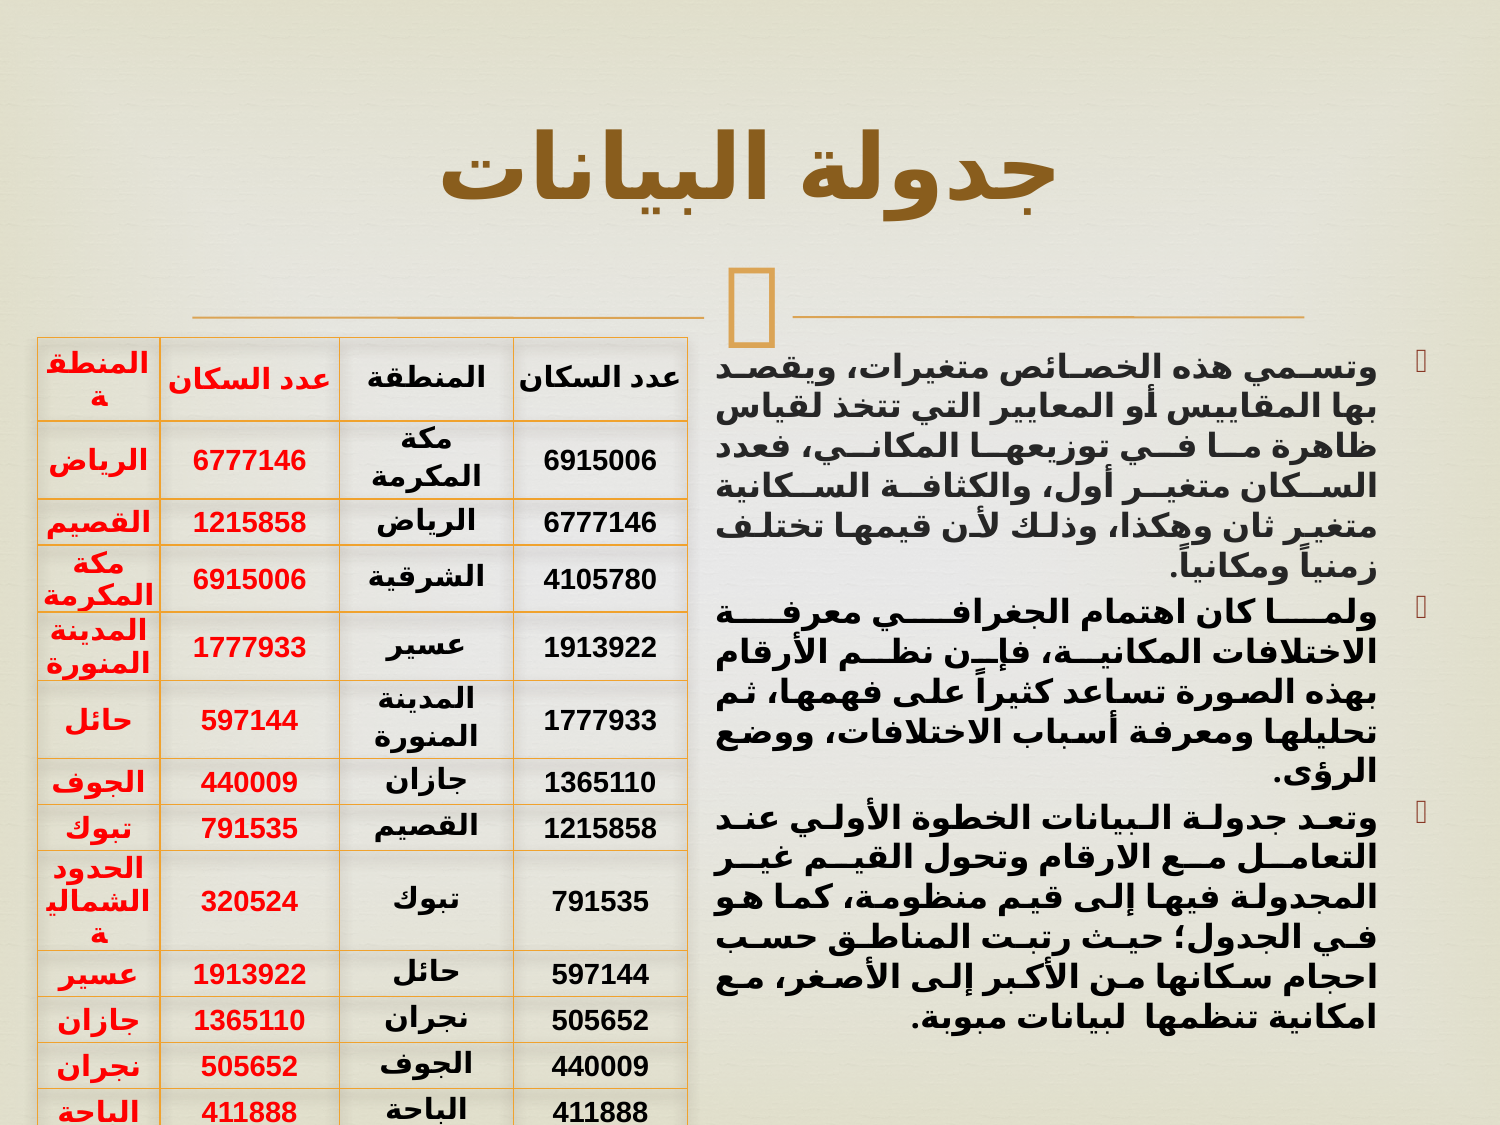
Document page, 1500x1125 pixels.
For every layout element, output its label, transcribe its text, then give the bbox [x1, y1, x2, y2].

table_cell 6915006 [514, 422, 687, 498]
table_cell 320524 [161, 851, 339, 950]
table_cell القصيم [38, 500, 159, 544]
table_cell 440009 [161, 759, 339, 804]
table_cell 1913922 [514, 613, 687, 680]
title جدولة البيانات [94, 50, 1407, 275]
table_cell 597144 [514, 951, 687, 996]
table_cell جازان [38, 997, 159, 1042]
table_cell 505652 [514, 997, 687, 1042]
table_cell الرياض [340, 500, 513, 544]
table_cell 791535 [161, 805, 339, 850]
table_cell الرياض [38, 422, 159, 498]
table_header المنطقة [340, 338, 513, 420]
table_cell حائل [340, 951, 513, 996]
table_cell تبوك [340, 851, 513, 950]
table_cell مكة المكرمة [38, 546, 159, 611]
table_cell القصيم [340, 805, 513, 850]
list وتسمي هذه الخصائص متغيرات، ويقصد بها المقاييس أو المعايير التي تتخذ لقياس ظاهرة ما في توزيعها المكاني، فعدد السكان متغير أول، والكثافة السكانية متغير ثان وهكذا، وذلك لأن قيمها تختلف زمنياً ومكانياً. ولما كان اهتمام الجغرافي معرفة الاختلافات المكانية، فإن نظم الأرقام بهذه الصورة تساعد كثيراً على فهمها، ثم تحليلها ومعرفة أسباب الاختلافات، ووضع الرؤى. وتعد جدولة البيانات الخطوة الأولي عند التعامل مع الارقام وتحول القيم غير المجدولة فيها إلى قيم منظومة، كما هو في الجدول؛ حيث رتبت المناطق حسب احجام سكانها من الأكبر إلى الأصغر، مع امكانية تنظمها لبيانات مبوبة. [699, 337, 1438, 1063]
table_cell حائل [38, 681, 159, 758]
table_cell 1365110 [514, 759, 687, 804]
table_cell 791535 [514, 851, 687, 950]
table_cell تبوك [38, 805, 159, 850]
table_cell 1777933 [161, 613, 339, 680]
table_cell 411888 [514, 1089, 687, 1125]
table_header المنطقة [38, 338, 159, 420]
table_cell 411888 [161, 1089, 339, 1125]
table_cell 6777146 [514, 500, 687, 544]
table_cell الباحة [340, 1089, 513, 1125]
table_header عدد السكان [514, 338, 687, 420]
table_cell 4105780 [514, 546, 687, 611]
table_cell عسير [340, 613, 513, 680]
table_cell جازان [340, 759, 513, 804]
table_cell 1215858 [514, 805, 687, 850]
table_cell الحدود الشمالية [38, 851, 159, 950]
table_cell الجوف [38, 759, 159, 804]
table_cell 440009 [514, 1043, 687, 1088]
table_cell 1913922 [161, 951, 339, 996]
table_cell عسير [38, 951, 159, 996]
table_cell 6915006 [161, 546, 339, 611]
table_cell المدينة المنورة [340, 681, 513, 758]
table_cell 6777146 [161, 422, 339, 498]
table_cell 505652 [161, 1043, 339, 1088]
table_cell 1777933 [514, 681, 687, 758]
table_cell مكة المكرمة [340, 422, 513, 498]
table_cell 597144 [161, 681, 339, 758]
table_cell 1365110 [161, 997, 339, 1042]
table_cell الباحة [38, 1089, 159, 1125]
table_cell المدينة المنورة [38, 613, 159, 680]
table_cell نجران [340, 997, 513, 1042]
table_cell الشرقية [340, 546, 513, 611]
table_cell نجران [38, 1043, 159, 1088]
table_cell الجوف [340, 1043, 513, 1088]
table_cell 1215858 [161, 500, 339, 544]
table_header عدد السكان [161, 338, 339, 420]
